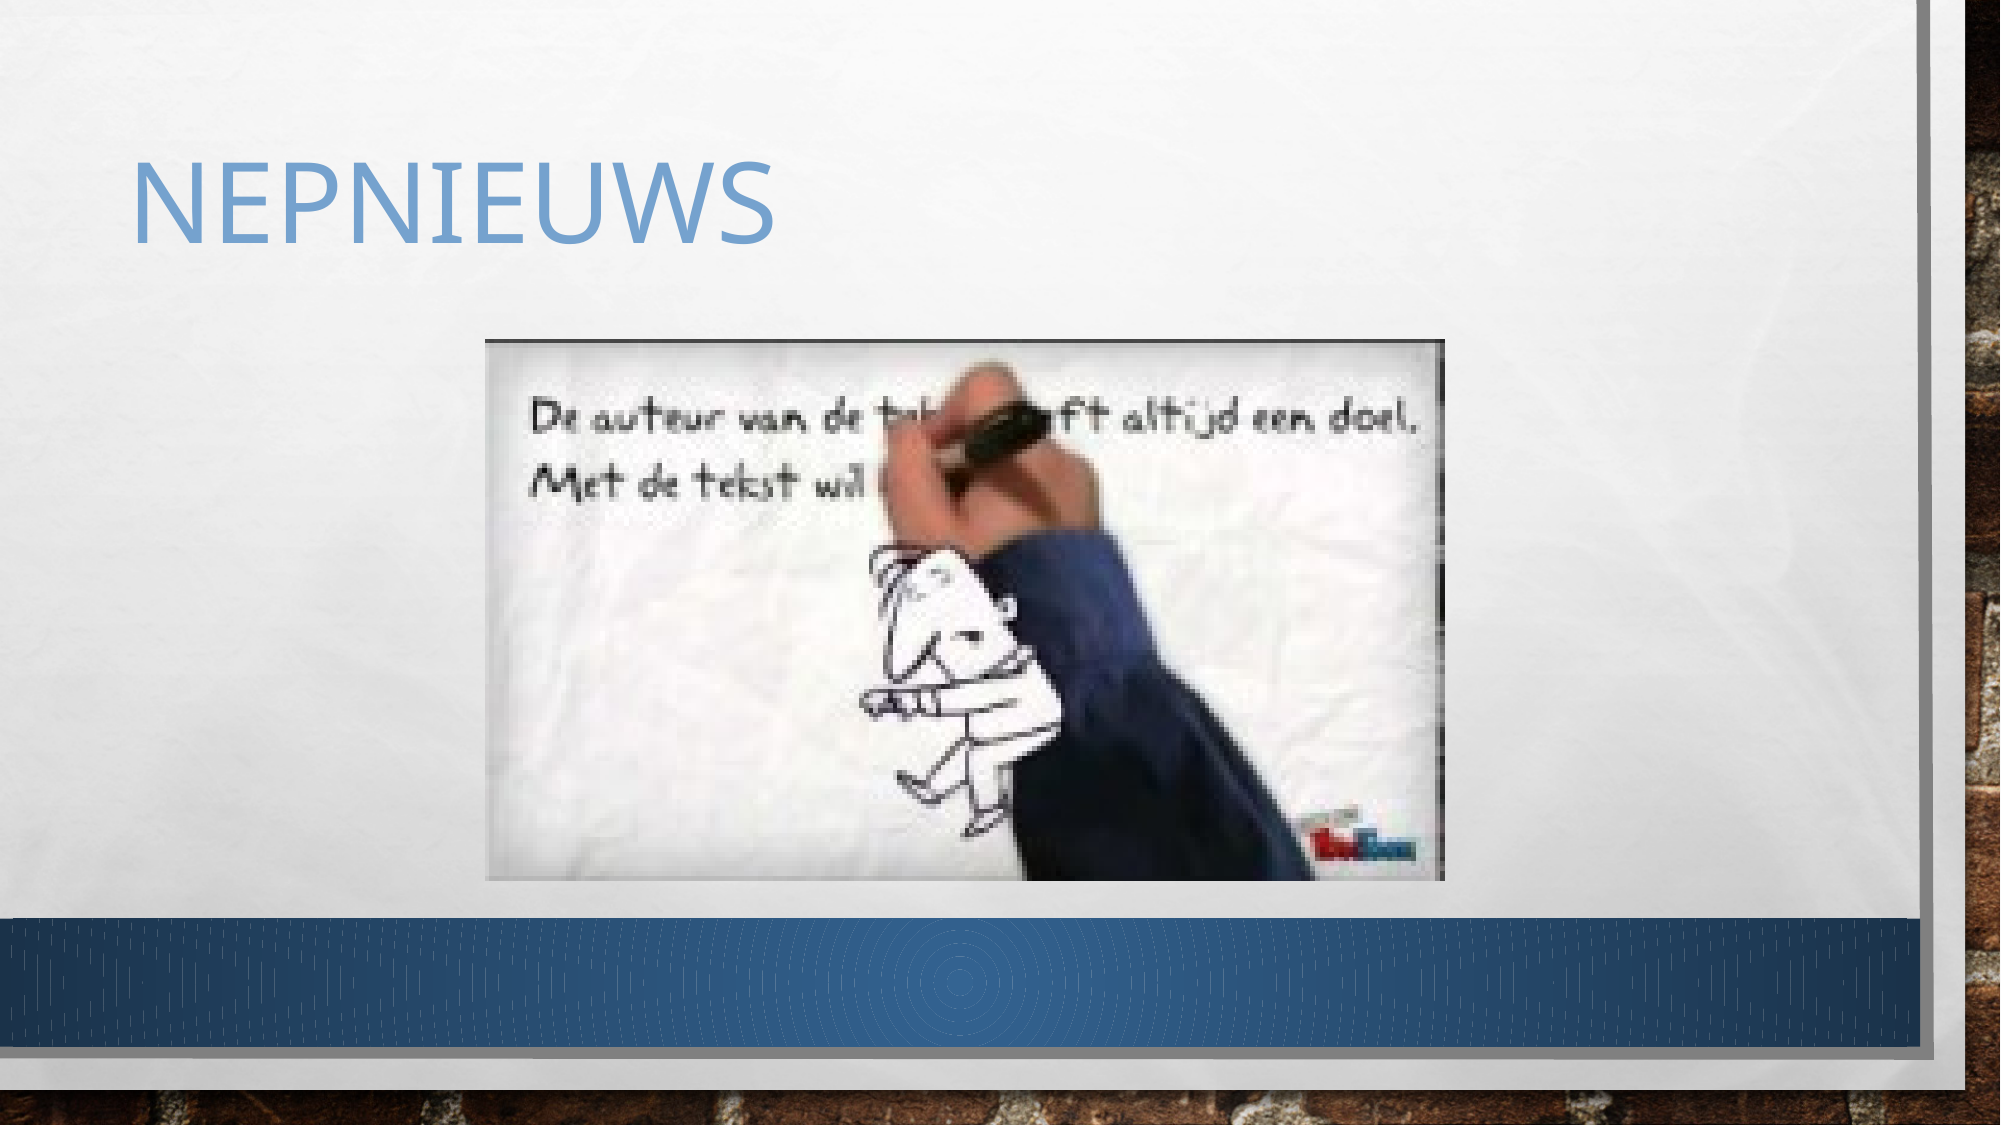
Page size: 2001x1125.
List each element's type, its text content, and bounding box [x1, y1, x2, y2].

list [484, 338, 1447, 883]
picture [0, 0, 2000, 1125]
title Nepnieuws [112, 112, 1818, 302]
